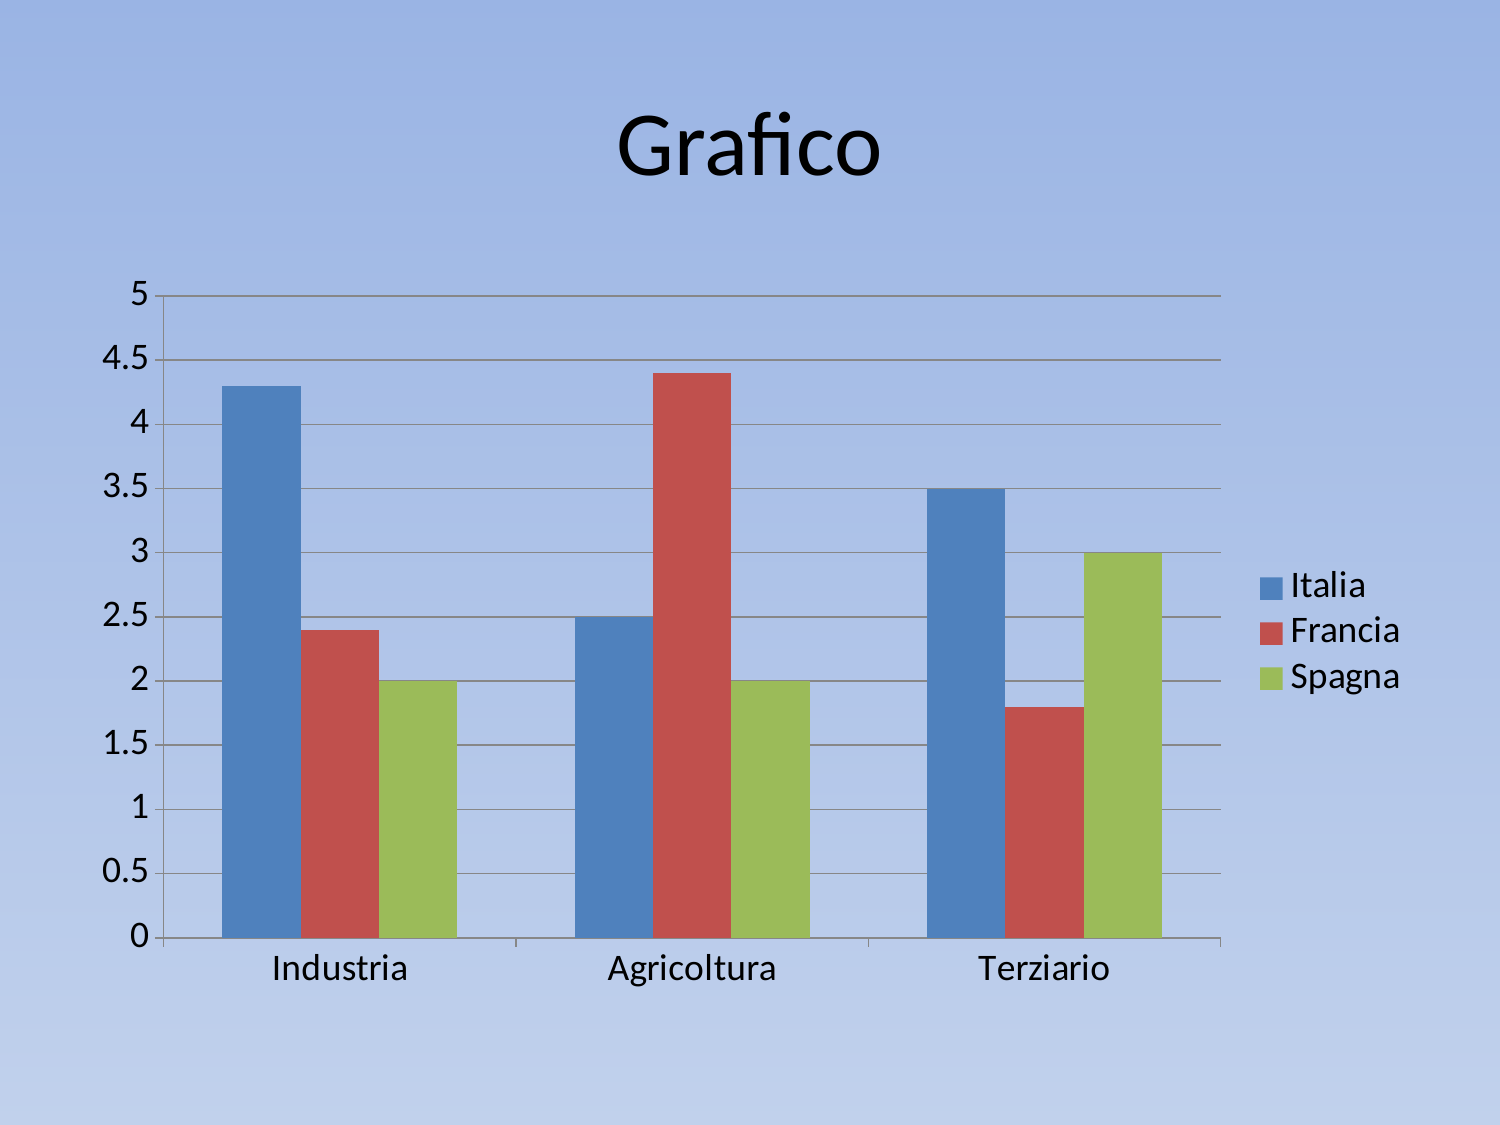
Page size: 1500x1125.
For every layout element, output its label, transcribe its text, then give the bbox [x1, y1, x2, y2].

chart [74, 262, 1426, 1006]
title Grafico [75, 45, 1425, 233]
